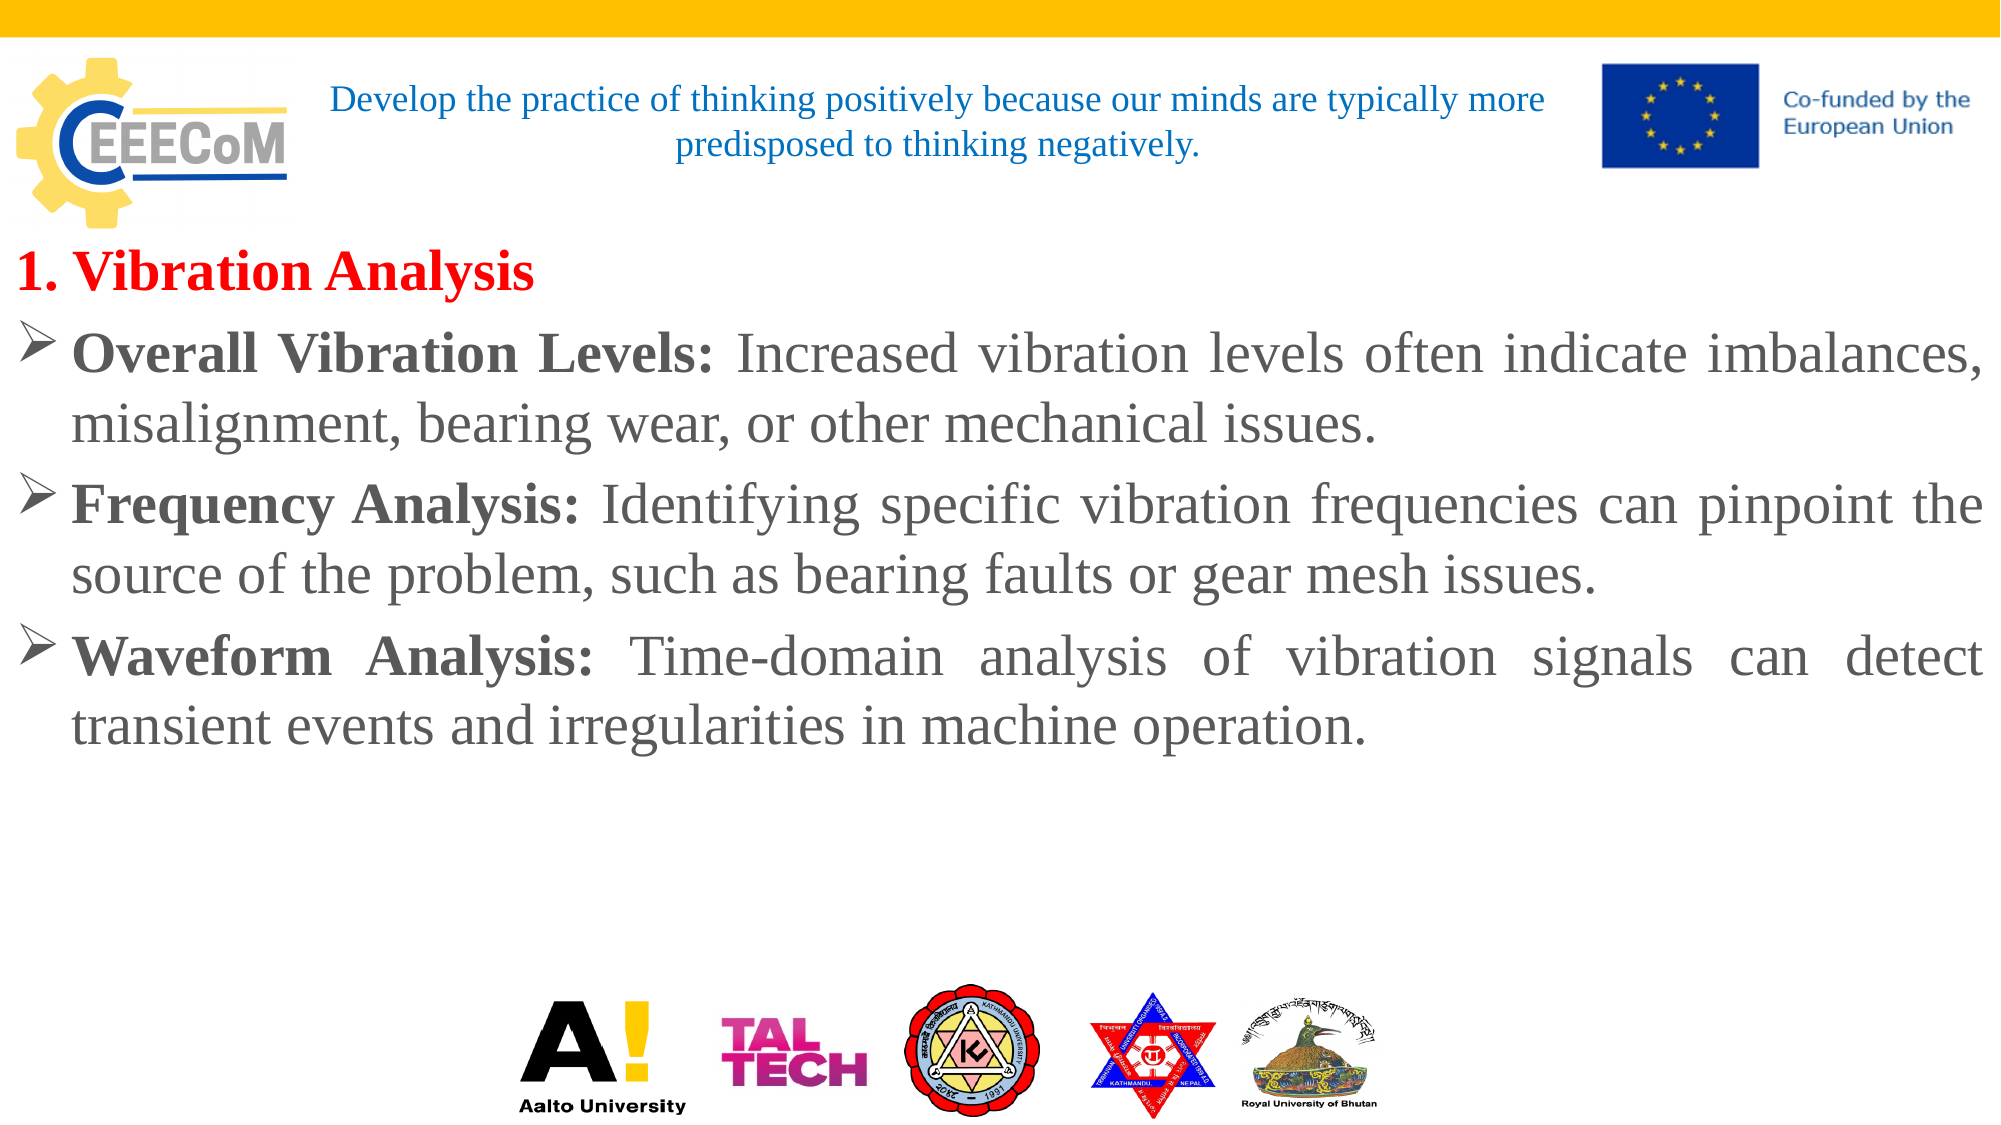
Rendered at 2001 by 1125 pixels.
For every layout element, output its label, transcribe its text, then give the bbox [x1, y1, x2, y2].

picture [1595, 46, 2000, 181]
list 1. Vibration Analysis Overall Vibration Levels: Increased vibration levels often indicate imbalances, misalignment, bearing wear, or other mechanical issues. Frequency Analysis: Identifying specific vibration frequencies can pinpoint the source of the problem, such as bearing faults or gear mesh issues. Waveform Analysis: Time-domain analysis of vibration signals can detect transient events and irregularities in machine operation. [0, 224, 2000, 975]
picture [11, 50, 299, 224]
title Develop the practice of thinking positively because our minds are typically more predisposed to thinking negatively. [312, 37, 1565, 201]
picture [512, 984, 1382, 1125]
